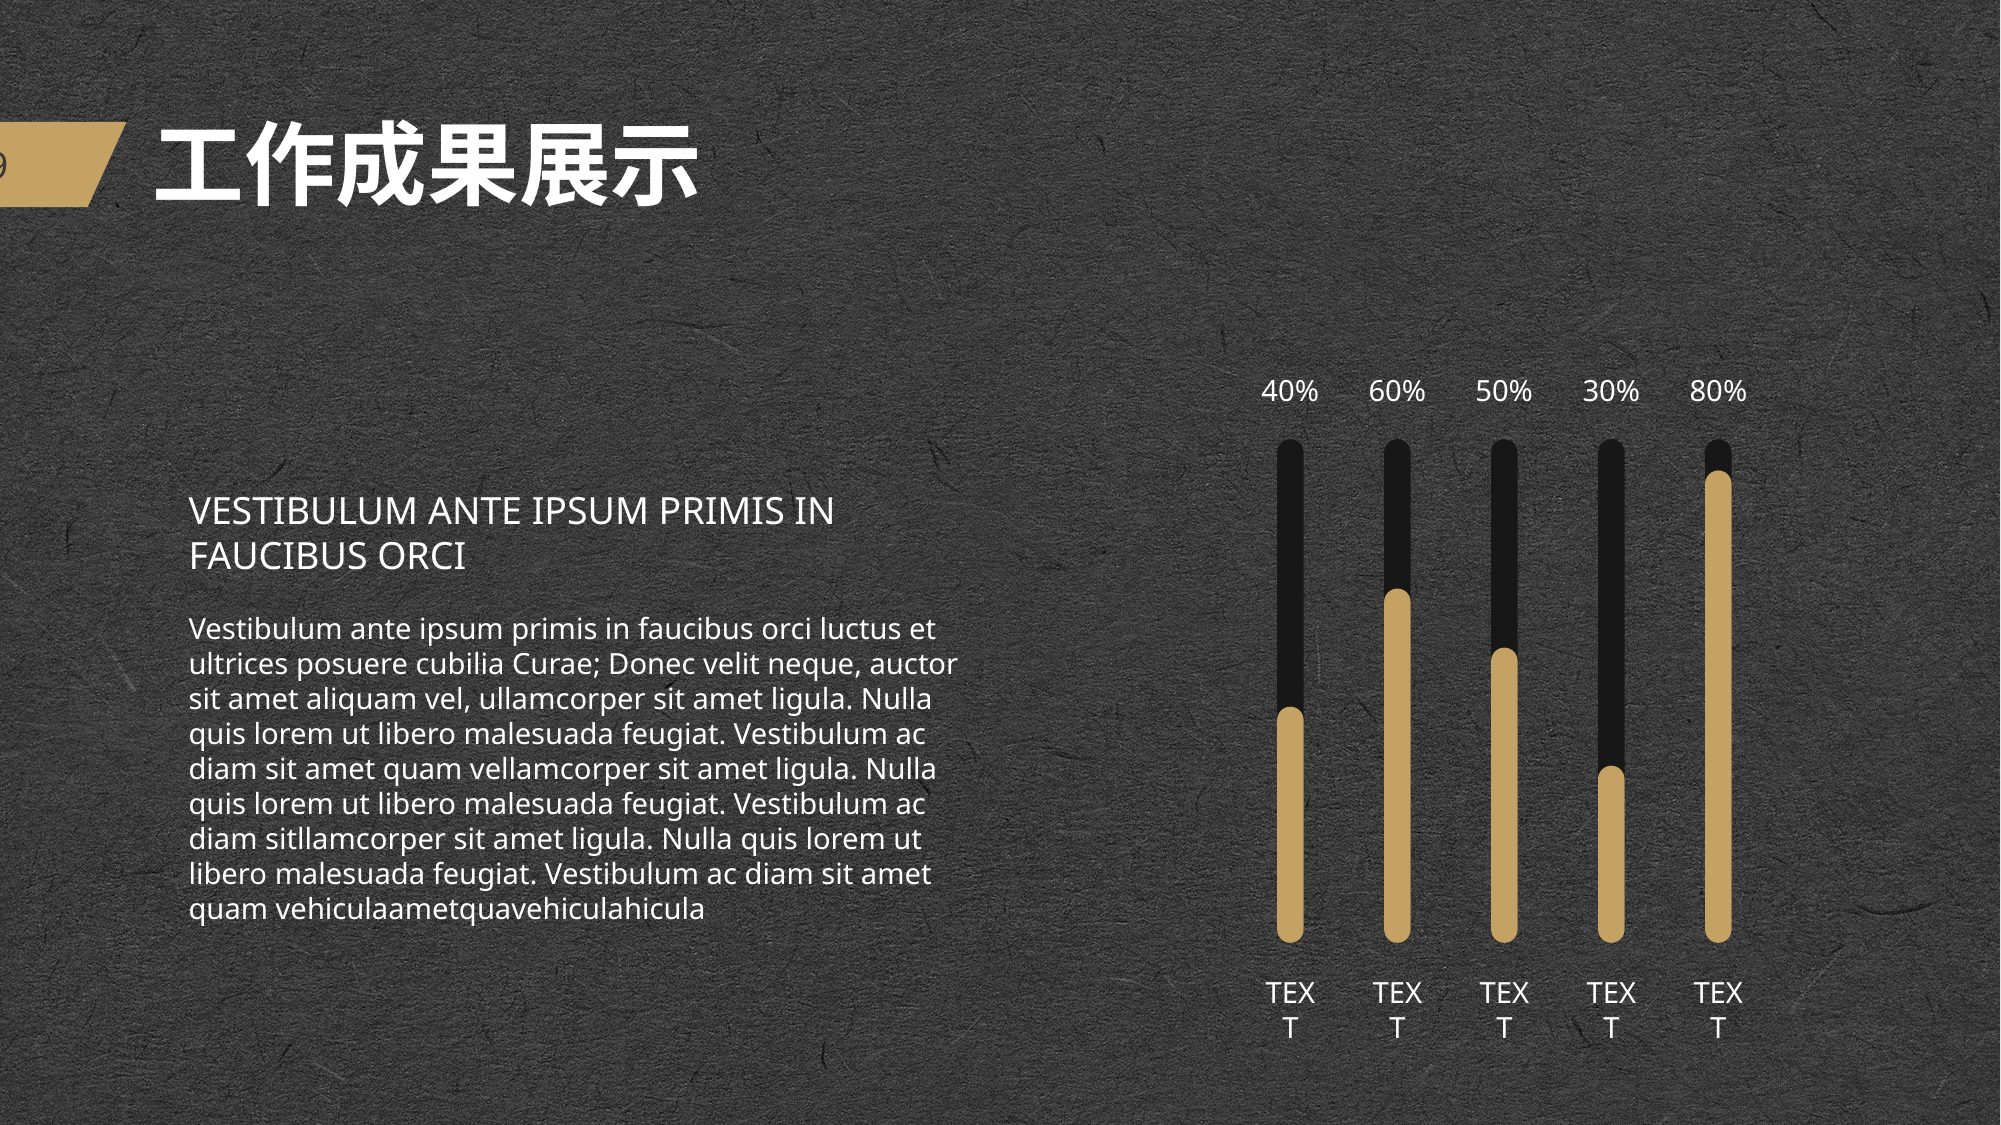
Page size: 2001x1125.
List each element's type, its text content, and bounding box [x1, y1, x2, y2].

text_box [1276, 438, 1305, 715]
text_box 30% [1567, 364, 1655, 415]
text_box TEXT [1351, 966, 1444, 1052]
text_box [1597, 438, 1626, 774]
picture [0, 0, 2001, 1125]
text_box [1276, 705, 1305, 944]
text_box VESTIBULUM ANTE IPSUM PRIMIS IN FAUCIBUS ORCI [173, 479, 876, 585]
text_box [1383, 587, 1412, 944]
text_box 60% [1353, 364, 1442, 415]
text_box [1490, 646, 1519, 944]
text_box [1490, 438, 1519, 656]
text_box [1704, 438, 1733, 479]
text_box TEXT [1244, 966, 1337, 1052]
text_box [1597, 764, 1626, 944]
title 工作成果展示 [137, 59, 1863, 278]
text_box [1383, 438, 1412, 597]
text_box TEXT [1672, 966, 1765, 1052]
text_box 50% [1460, 364, 1548, 415]
text_box TEXT [1458, 966, 1551, 1052]
text_box TEXT [1565, 966, 1658, 1052]
text_box [1704, 469, 1733, 944]
text_box 40% [1246, 364, 1334, 415]
text_box Vestibulum ante ipsum primis in faucibus orci luctus et ultrices posuere cubilia Curae; Donec velit neque, auctor sit amet aliquam vel, ullamcorper sit amet ligula. Nulla quis lorem ut libero malesuada feugiat. Vestibulum ac diam sit amet quam vellamcorper sit amet ligula. Nulla quis lorem ut libero malesuada feugiat. Vestibulum ac diam sitllamcorper sit amet ligula. Nulla quis lorem ut libero malesuada feugiat. Vestibulum ac diam sit amet quam vehiculaametquavehiculahicula [173, 602, 983, 933]
text_box 80% [1674, 364, 1762, 415]
